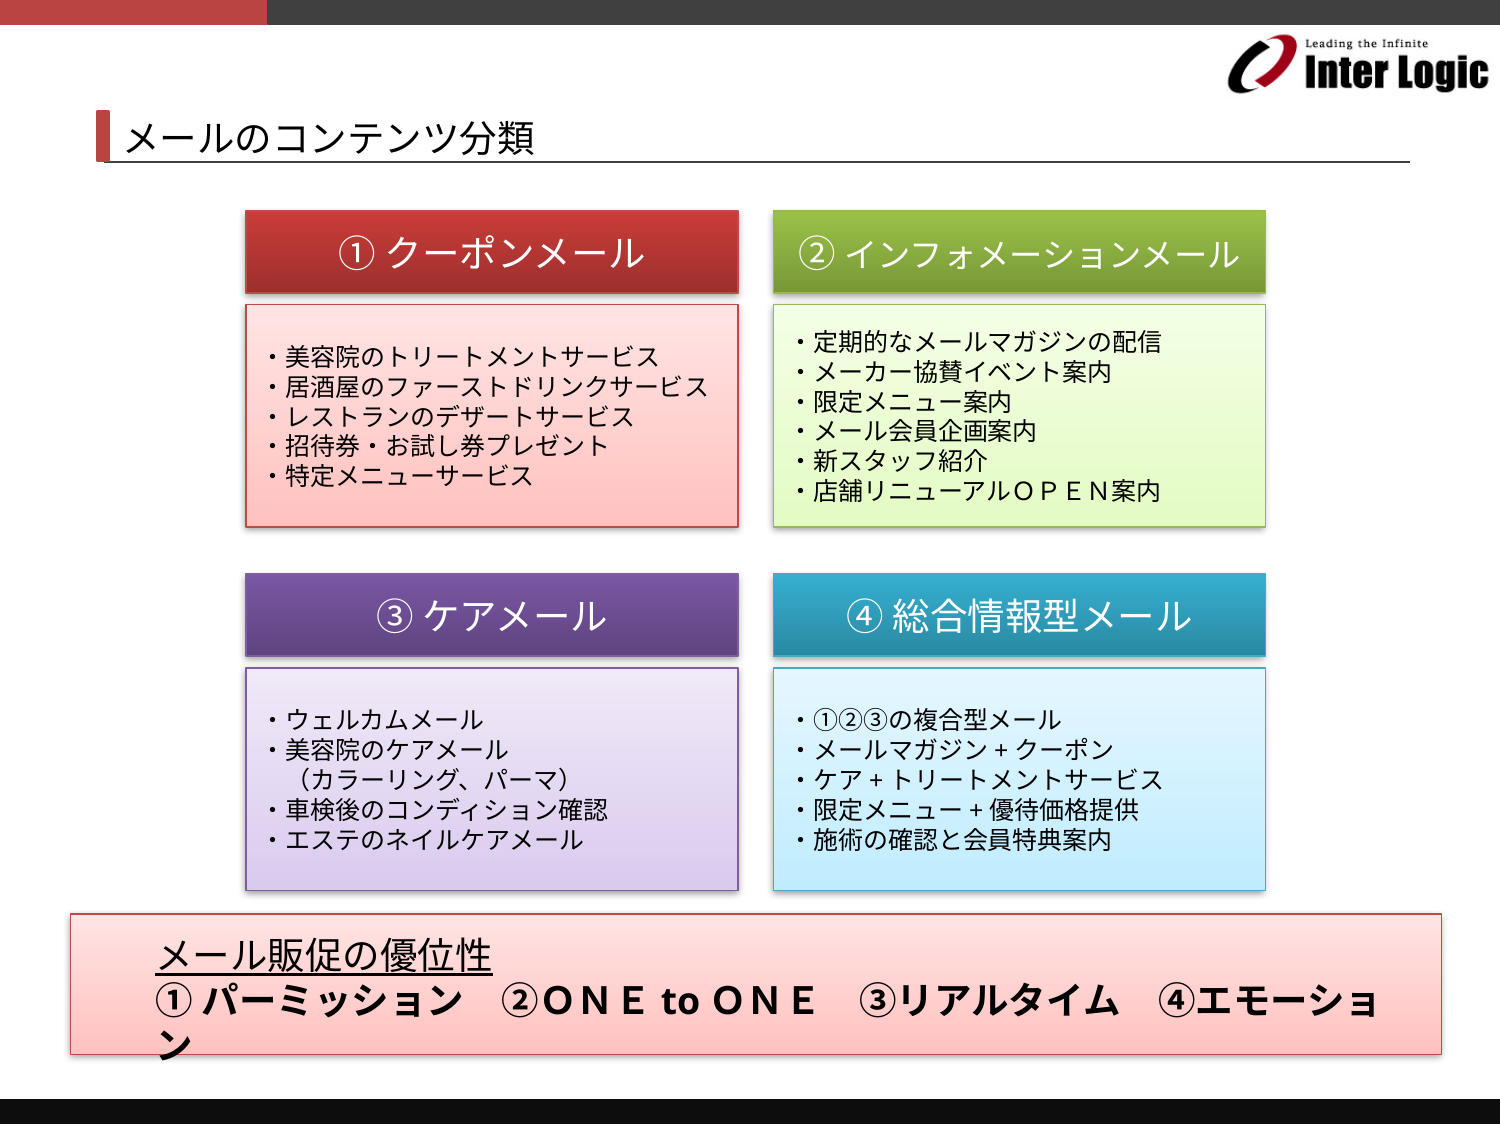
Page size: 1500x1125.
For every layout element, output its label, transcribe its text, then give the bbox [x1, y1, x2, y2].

text_box メール販促の優位性 ①パーミッション ②ＯＮＥtoＯＮＥ ③リアルタイム ④エモーション [140, 925, 1418, 1075]
text_box ・①②③の複合型メール ・メールマガジン+クーポン ・ケア+トリートメントサービス ・限定メニュー+優待価格提供 ・施術の確認と会員特典案内 [773, 667, 1266, 891]
text_box ③ケアメール [245, 573, 739, 657]
text_box [267, 0, 1500, 25]
text_box [0, 0, 267, 25]
text_box ④総合情報型メール [773, 573, 1266, 657]
text_box [70, 913, 1442, 1055]
text_box ・ウェルカムメール ・美容院のケアメール （カラーリング、パーマ） ・車検後のコンディション確認 ・エステのネイルケアメール [245, 667, 739, 891]
text_box [0, 1099, 1500, 1124]
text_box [97, 111, 1411, 162]
text_box ①クーポンメール [245, 210, 739, 294]
picture [1216, 21, 1500, 106]
text_box ・定期的なメールマガジンの配信 ・メーカー協賛イベント案内 ・限定メニュー案内 ・メール会員企画案内 ・新スタッフ紹介 ・店舗リニューアルＯＰＥＮ案内 [773, 304, 1266, 528]
title [75, 45, 1454, 233]
text_box ②インフォメーションメール [773, 210, 1266, 294]
text_box ・美容院のトリートメントサービス ・居酒屋のファーストドリンクサービス ・レストランのデザートサービス ・招待券・お試し券プレゼント ・特定メニューサービス [245, 304, 739, 528]
